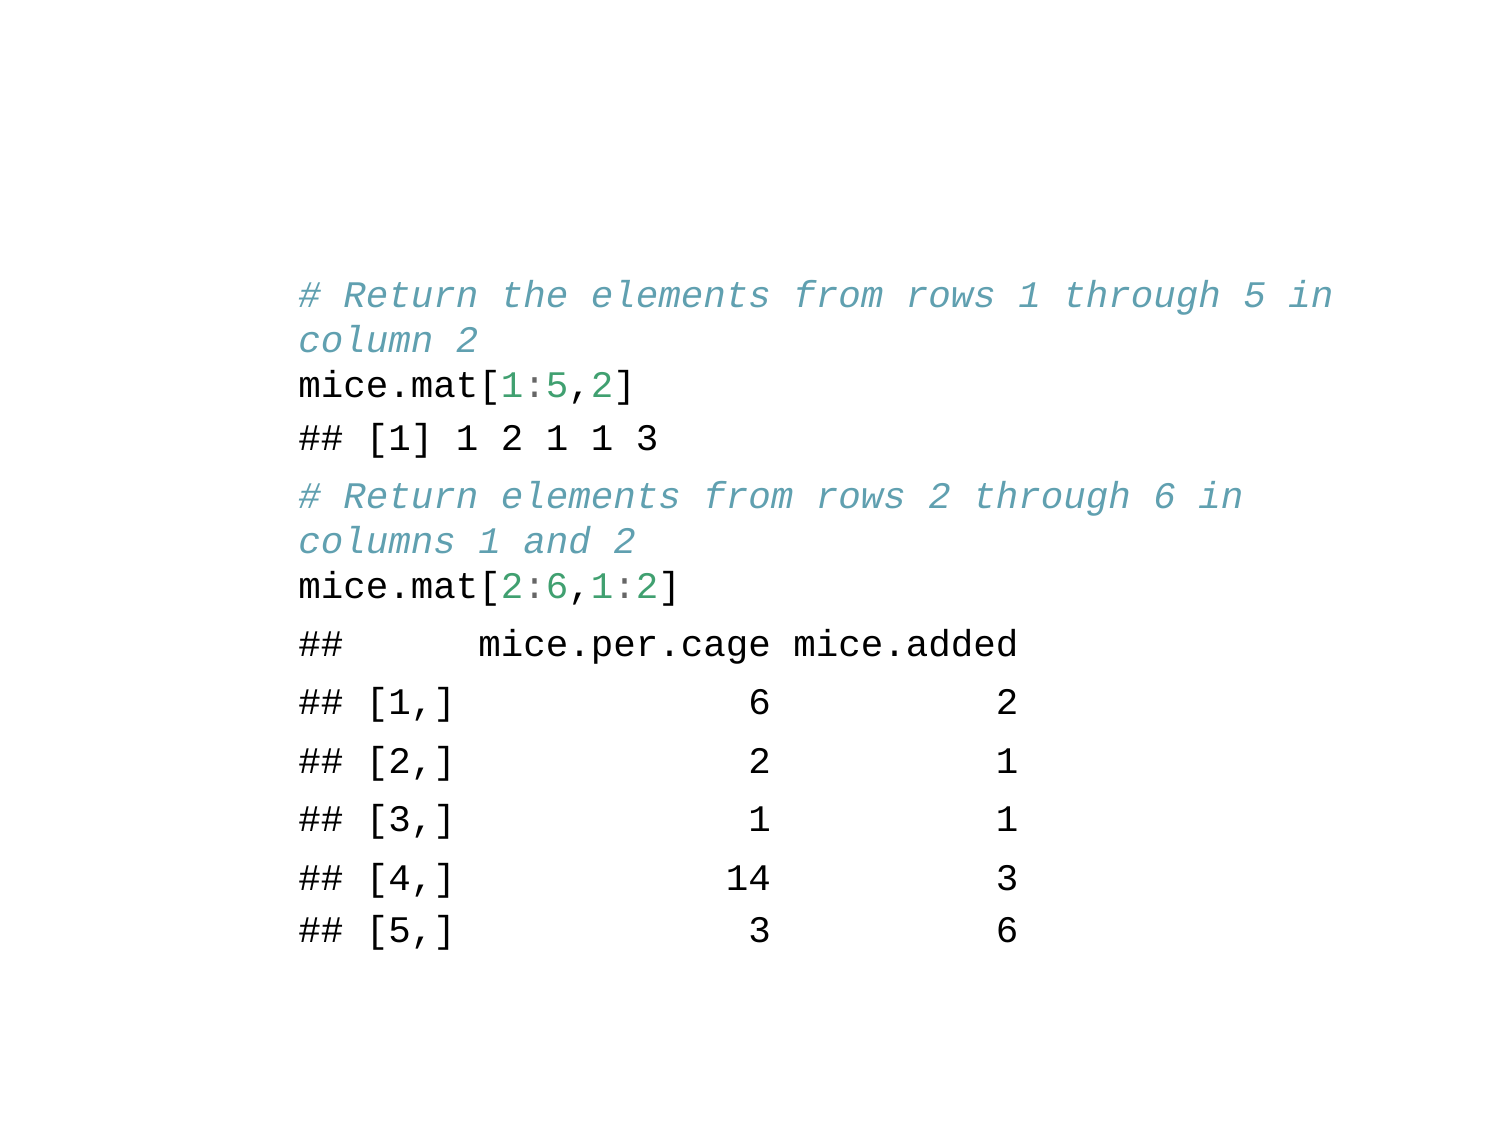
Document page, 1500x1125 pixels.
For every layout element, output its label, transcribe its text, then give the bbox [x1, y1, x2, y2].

list # Return the elements from rows 1 through 5 in column 2 mice.mat[1:5,2] ## [1] 1 2 1 1 3 # Return elements from rows 2 through 6 in columns 1 and 2 mice.mat[2:6,1:2] ## mice.per.cage mice.added ## [1,] 6 2 ## [2,] 2 1 ## [3,] 1 1 ## [4,] 14 3 ## [5,] 3 6 [75, 262, 1425, 1005]
